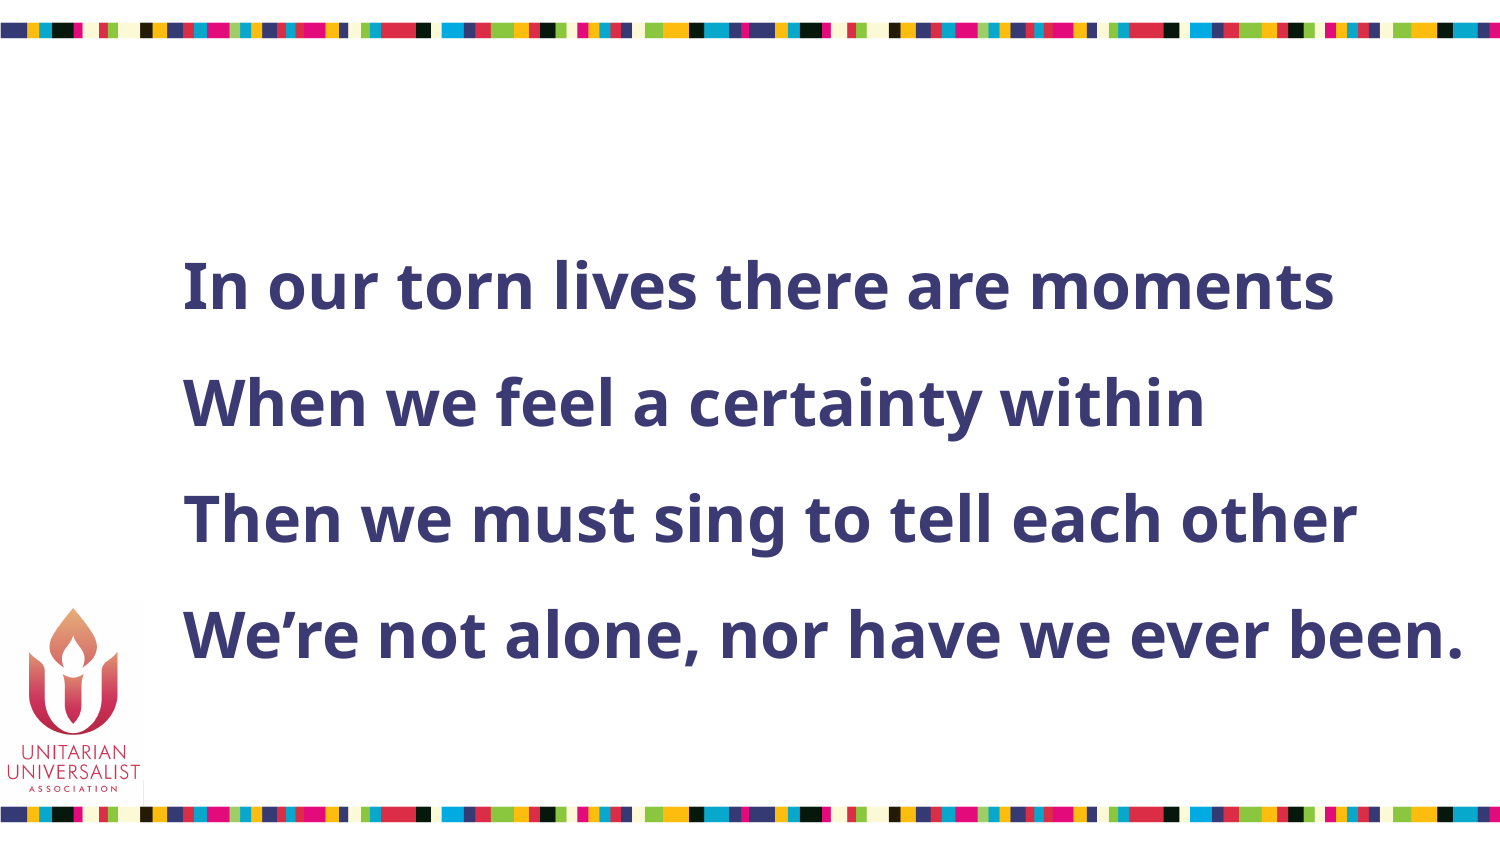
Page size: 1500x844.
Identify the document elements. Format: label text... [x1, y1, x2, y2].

picture [0, 22, 1500, 40]
picture [0, 600, 1500, 824]
text_box In our torn lives there are moments When we feel a certainty within Then we must sing to tell each other We’re not alone, nor have we ever been. [168, 191, 1487, 687]
